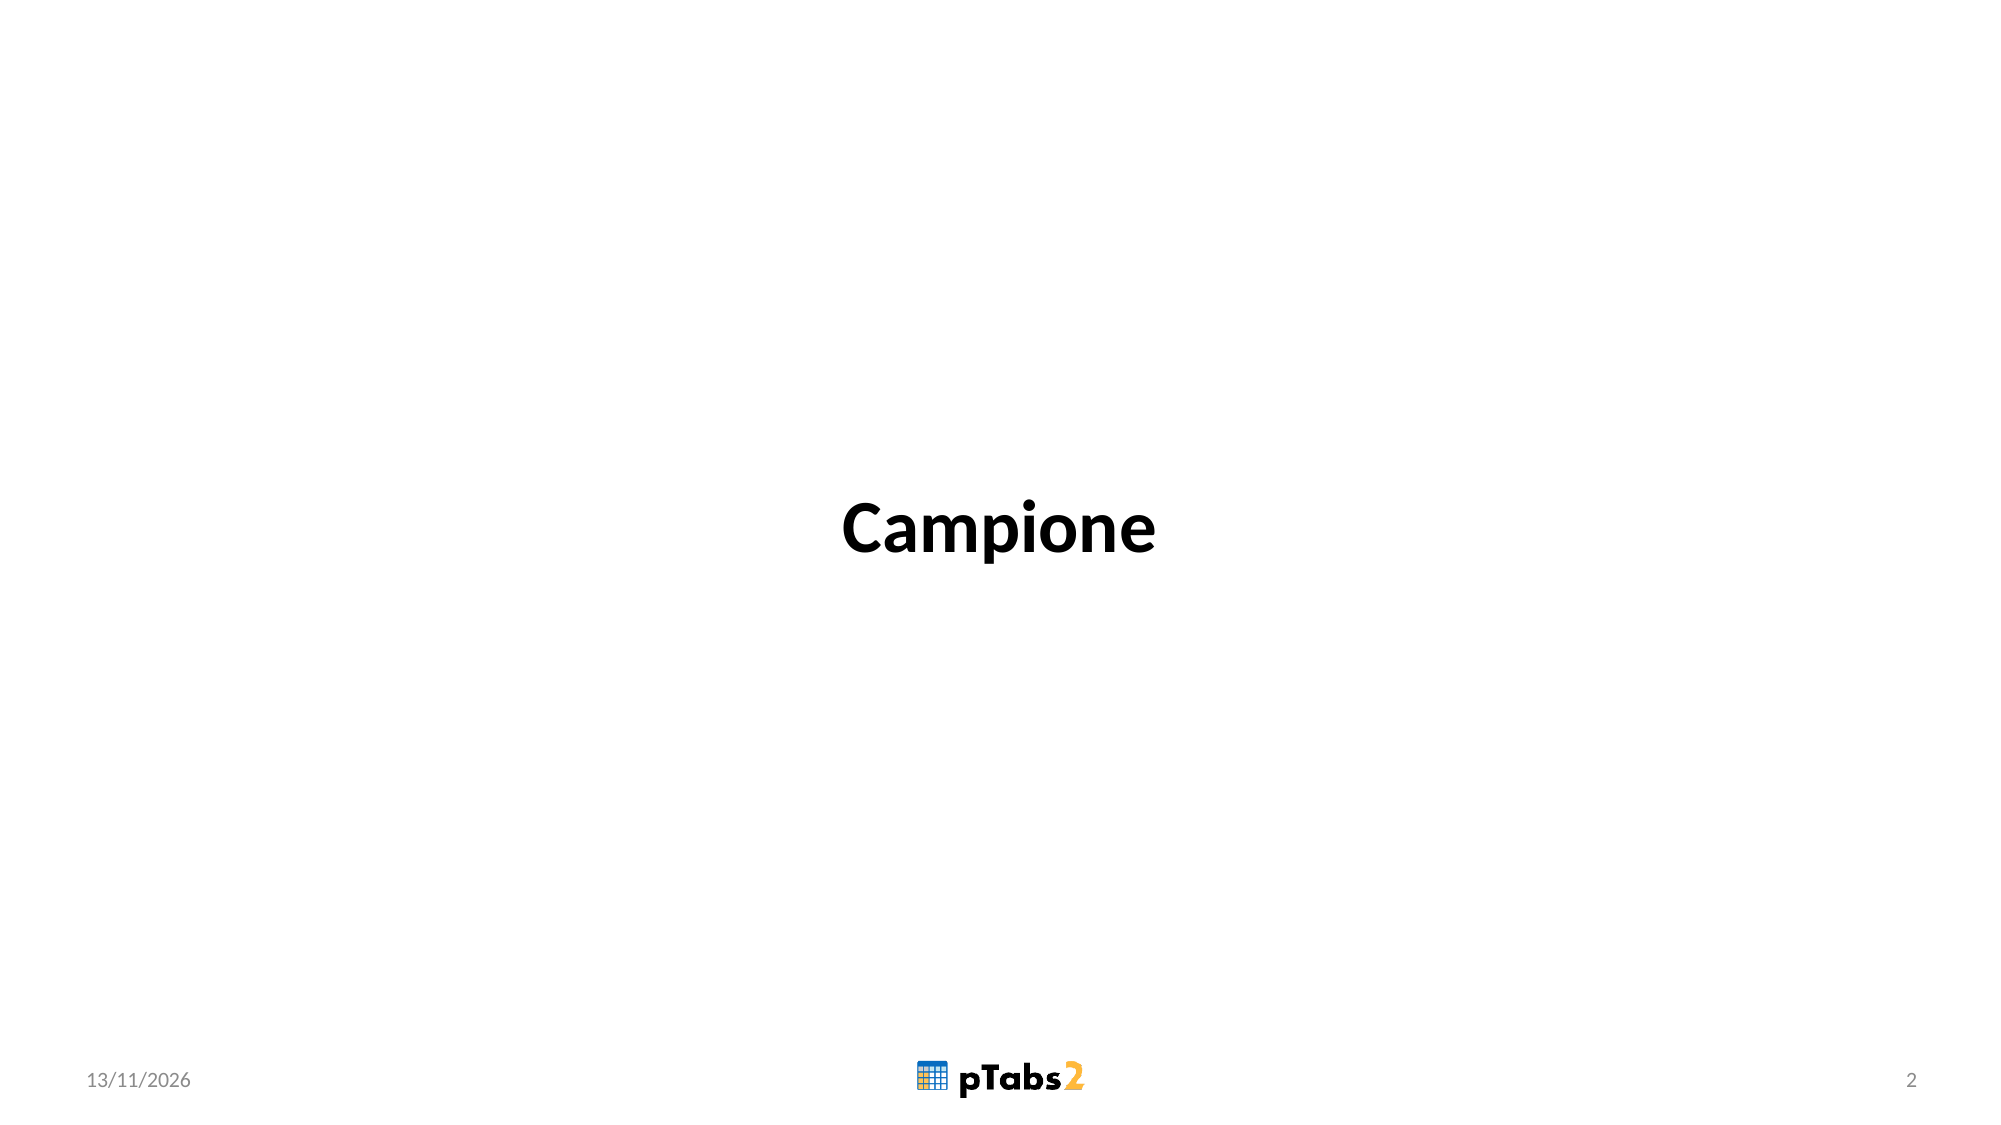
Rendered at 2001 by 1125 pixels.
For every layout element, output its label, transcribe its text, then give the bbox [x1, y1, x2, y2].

title Campione [249, 184, 1750, 576]
slide_number 2 [1482, 1055, 1933, 1103]
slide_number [70, 1055, 512, 1103]
picture [913, 1058, 1087, 1100]
